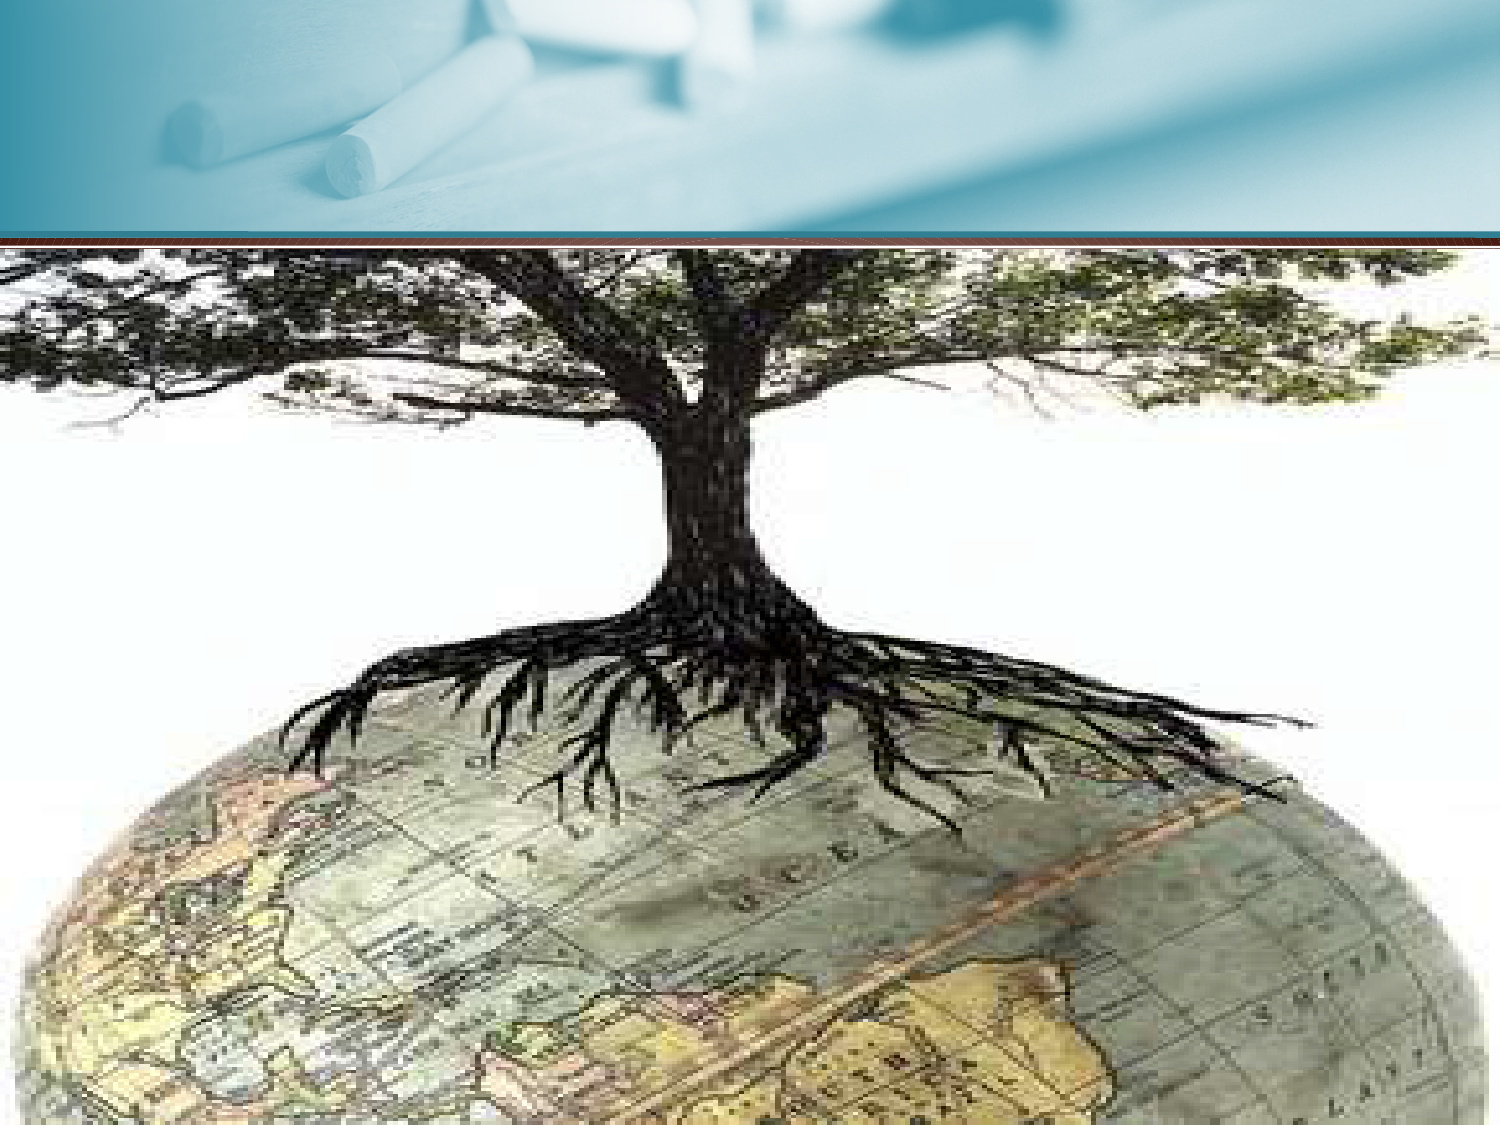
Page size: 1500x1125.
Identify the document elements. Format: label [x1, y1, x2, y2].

picture [0, 249, 1500, 1125]
